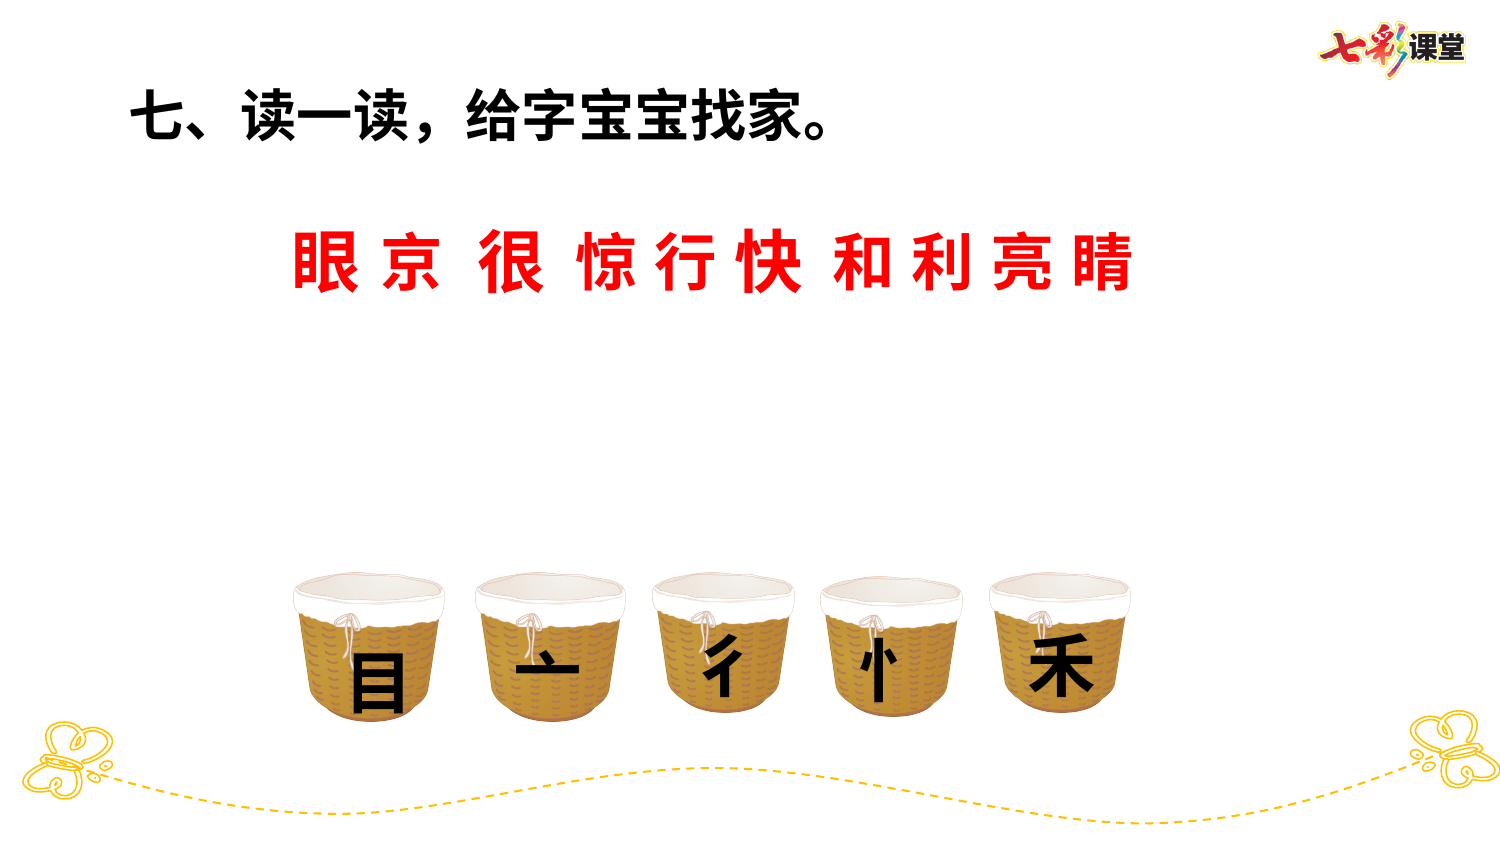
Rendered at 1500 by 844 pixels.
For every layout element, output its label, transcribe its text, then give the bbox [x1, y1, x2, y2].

text_box 睛 [1060, 217, 1146, 304]
text_box 目 [333, 722, 445, 728]
picture [1316, 20, 1468, 80]
text_box 亠 [501, 722, 613, 729]
text_box 快 [723, 213, 815, 308]
text_box 和 [820, 217, 900, 304]
text_box 眼 [280, 213, 372, 308]
text_box 利 [900, 217, 980, 304]
text_box 惊 [563, 217, 643, 304]
picture [475, 572, 626, 722]
text_box 行 [643, 217, 723, 304]
picture [293, 572, 445, 722]
text_box 七、读一读，给字宝宝找家。 [112, 78, 865, 150]
text_box 亮 [980, 217, 1060, 304]
text_box 很 [466, 213, 559, 308]
text_box 京 [372, 217, 455, 304]
picture [820, 576, 963, 717]
picture [989, 572, 1131, 713]
picture [652, 572, 795, 713]
